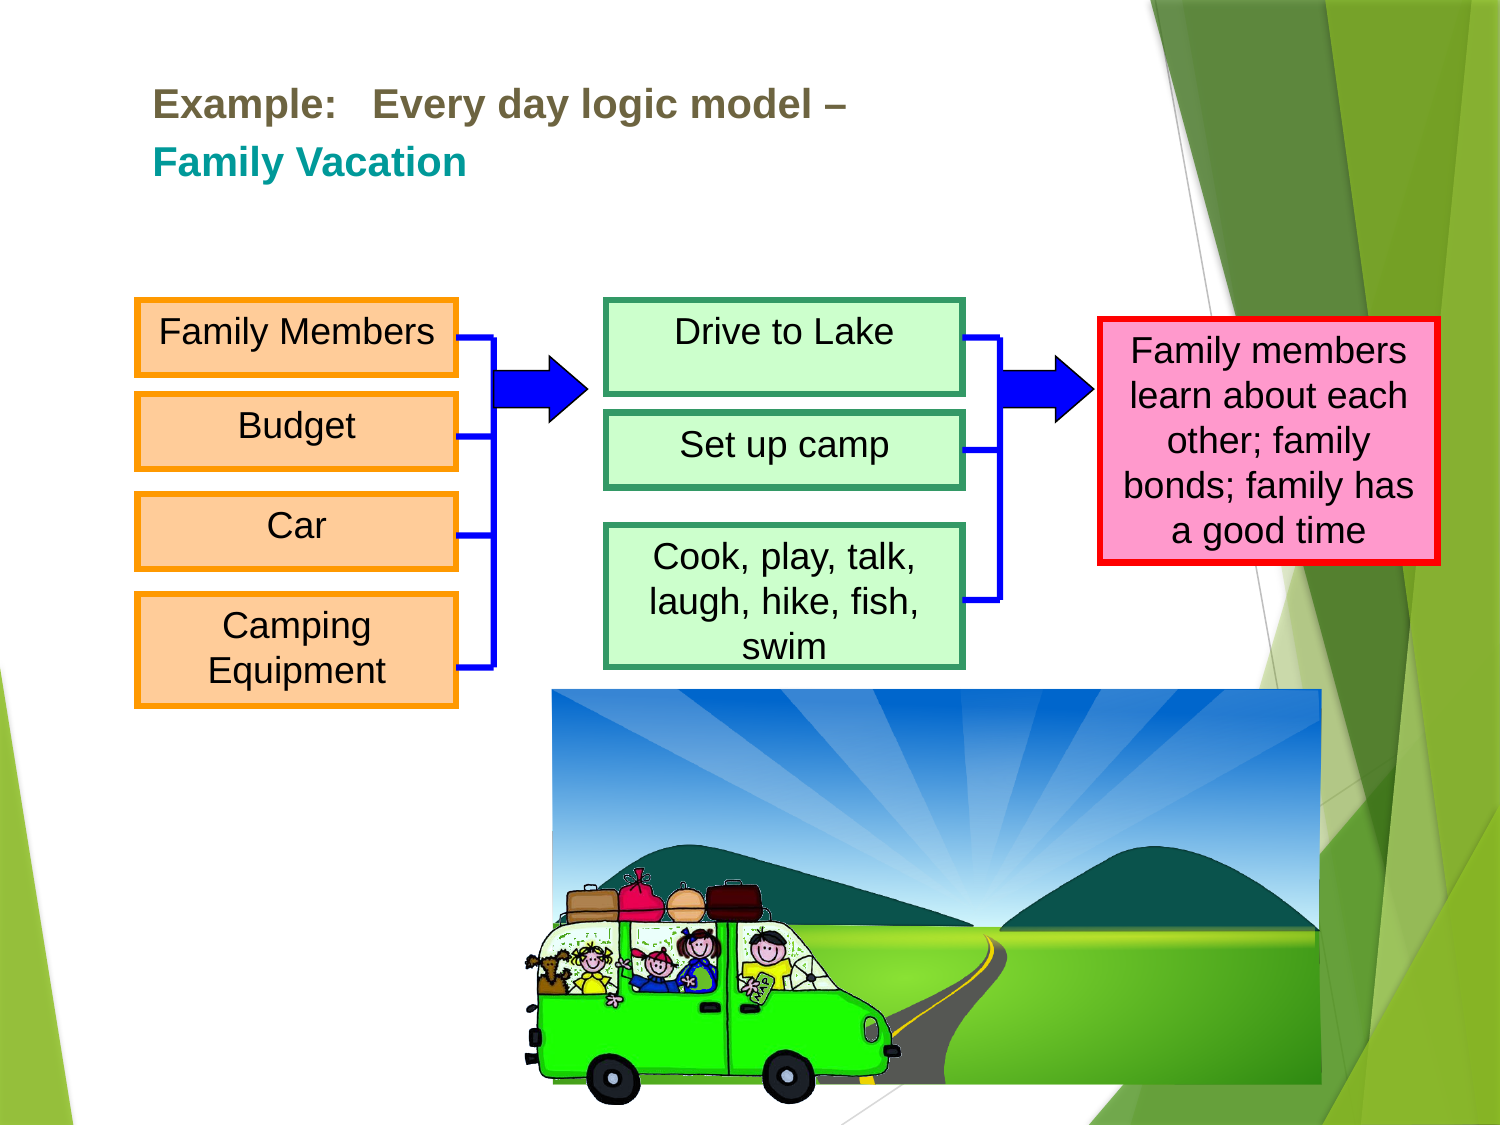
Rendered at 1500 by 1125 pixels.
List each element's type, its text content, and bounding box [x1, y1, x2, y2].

text_box [1004, 356, 1094, 422]
text_box Family members learn about each other; family bonds; family has a good time [1100, 318, 1438, 563]
text_box [498, 356, 588, 422]
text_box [455, 336, 495, 668]
text_box Family Members [137, 299, 457, 375]
text_box Budget [137, 393, 450, 469]
text_box Camping Equipment [137, 593, 457, 707]
picture [520, 687, 1357, 1106]
text_box Example: Every day logic model – Family Vacation [137, 69, 1000, 195]
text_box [961, 336, 1001, 601]
text_box Drive to Lake [606, 299, 963, 394]
text_box Car [137, 493, 450, 569]
text_box Set up camp [606, 412, 957, 488]
text_box Cook, play, talk, laugh, hike, fish, swim [606, 524, 963, 668]
